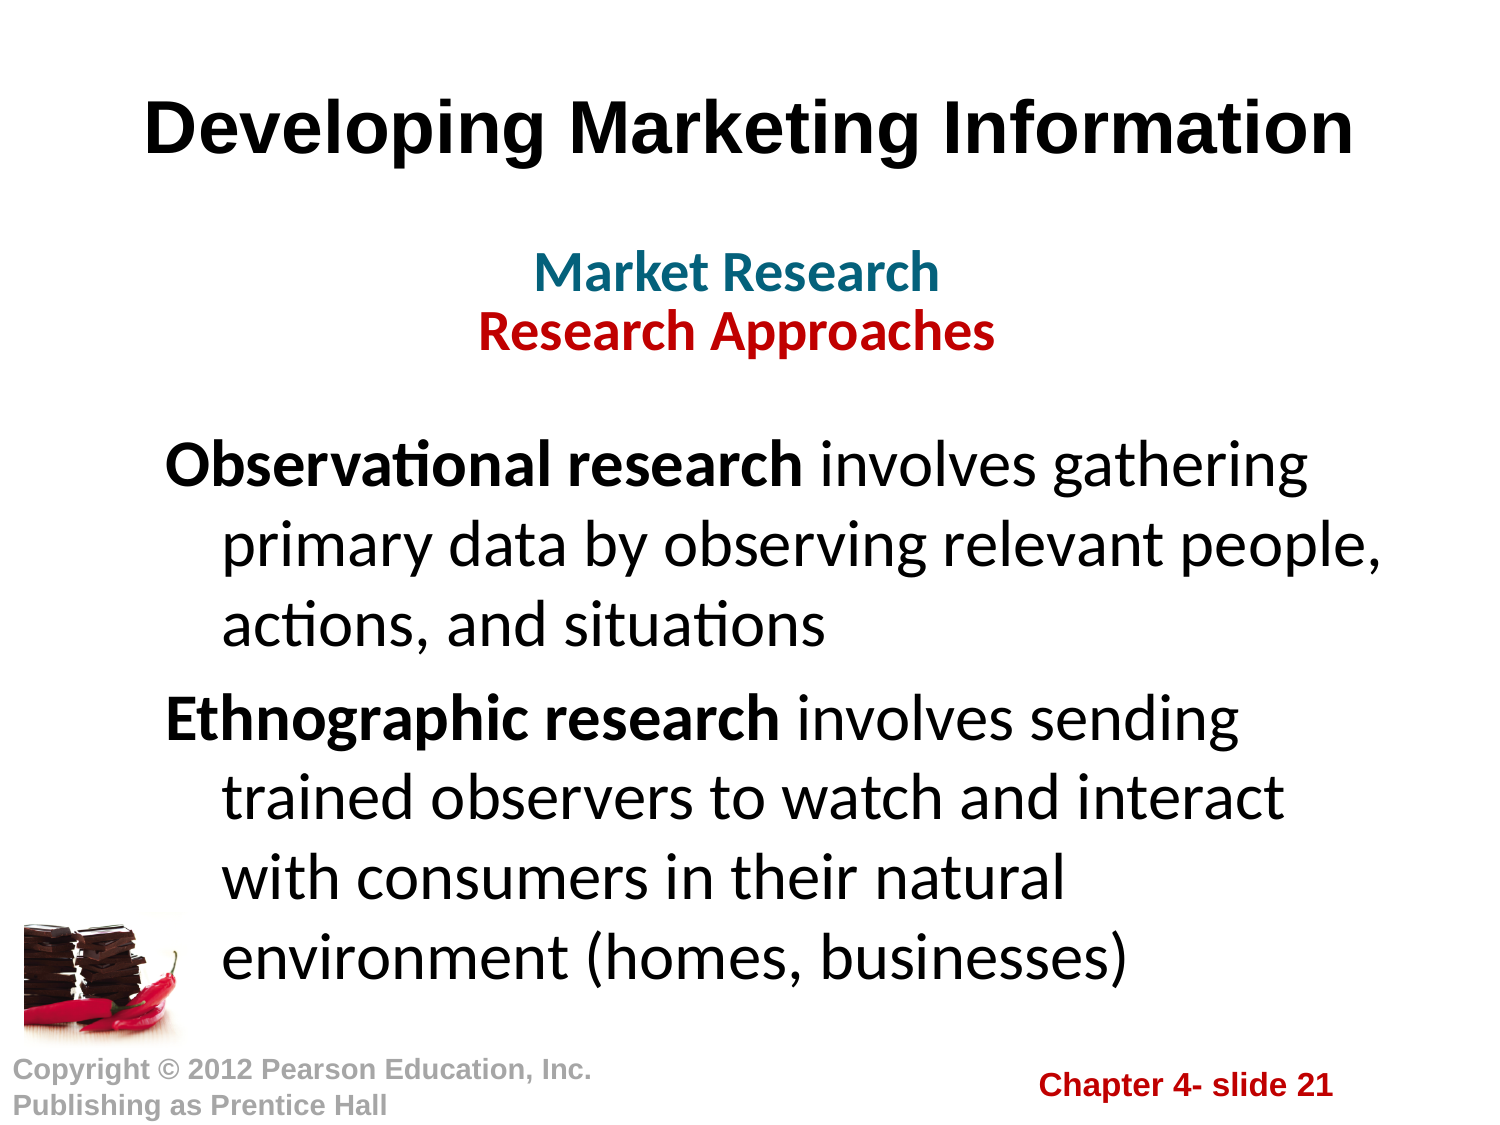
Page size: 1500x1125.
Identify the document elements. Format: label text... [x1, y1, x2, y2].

title Developing Marketing Information [112, 37, 1388, 226]
list Market Research Research Approaches [149, 237, 1326, 301]
picture [24, 912, 149, 1050]
list Observational research involves gathering primary data by observing relevant people, actions, and situations Ethnographic research involves sending trained observers to watch and interact with consumers in their natural environment (homes, businesses) [149, 412, 1426, 1088]
